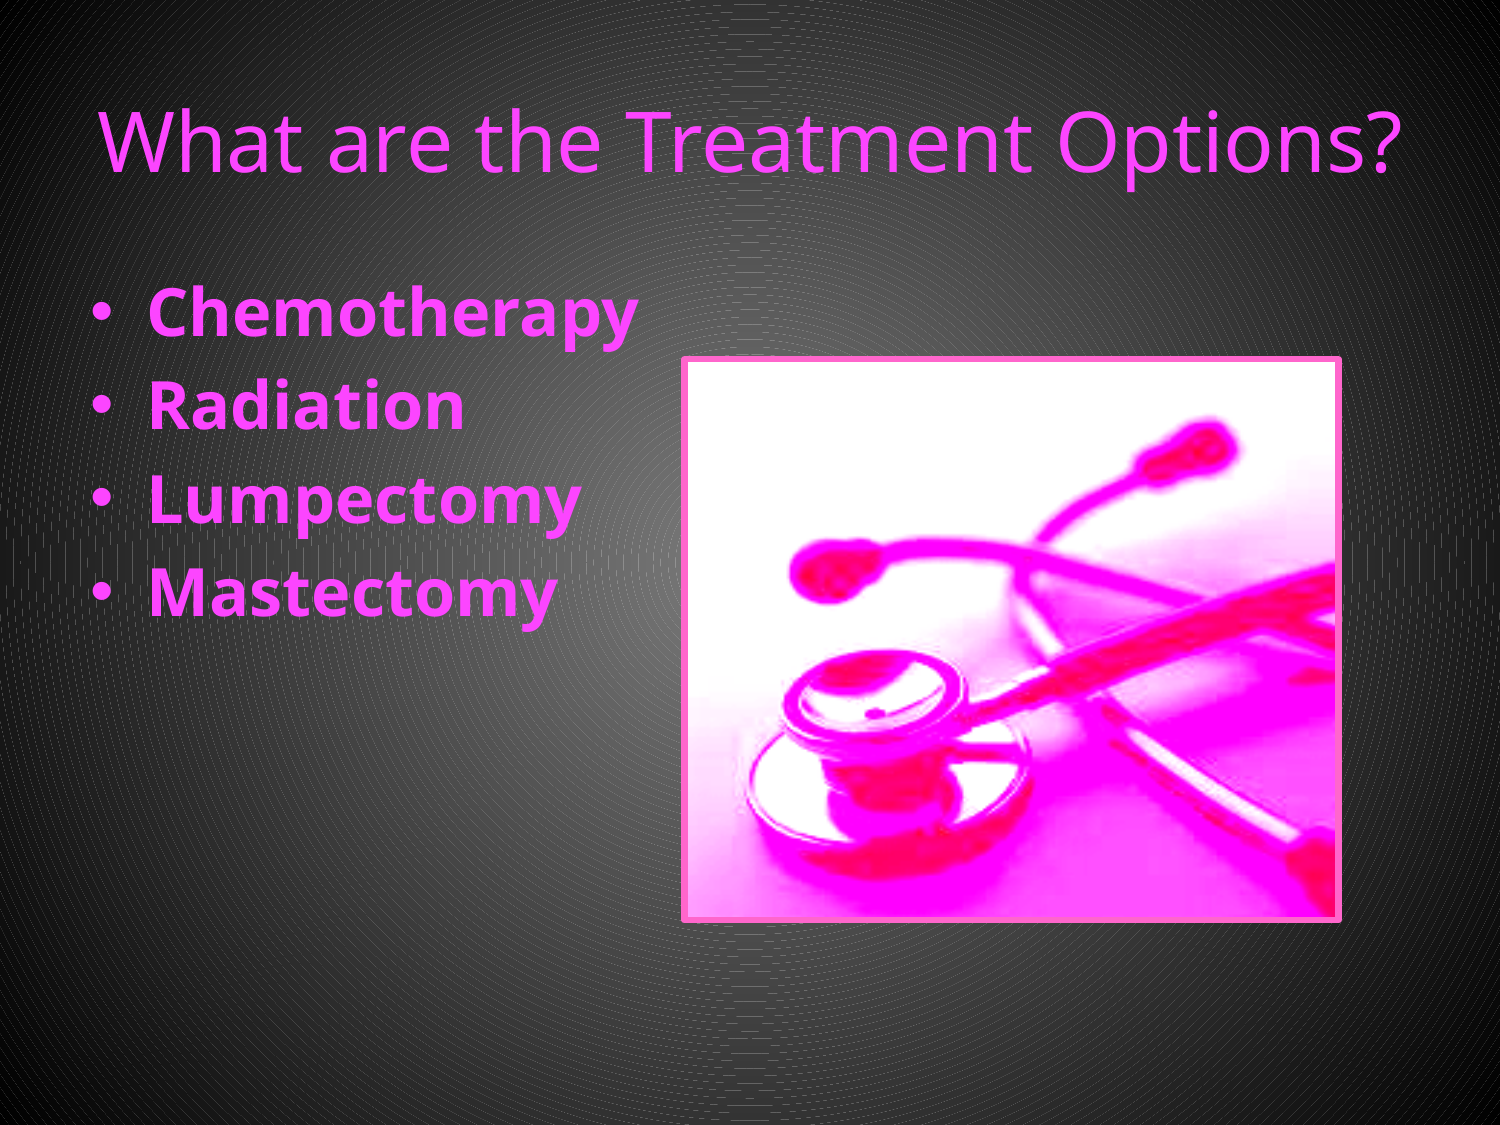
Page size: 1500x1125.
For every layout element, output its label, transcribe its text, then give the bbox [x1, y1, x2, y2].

title What are the Treatment Options? [75, 45, 1425, 233]
picture [687, 362, 1336, 918]
list Chemotherapy Radiation Lumpectomy Mastectomy [75, 262, 700, 1005]
